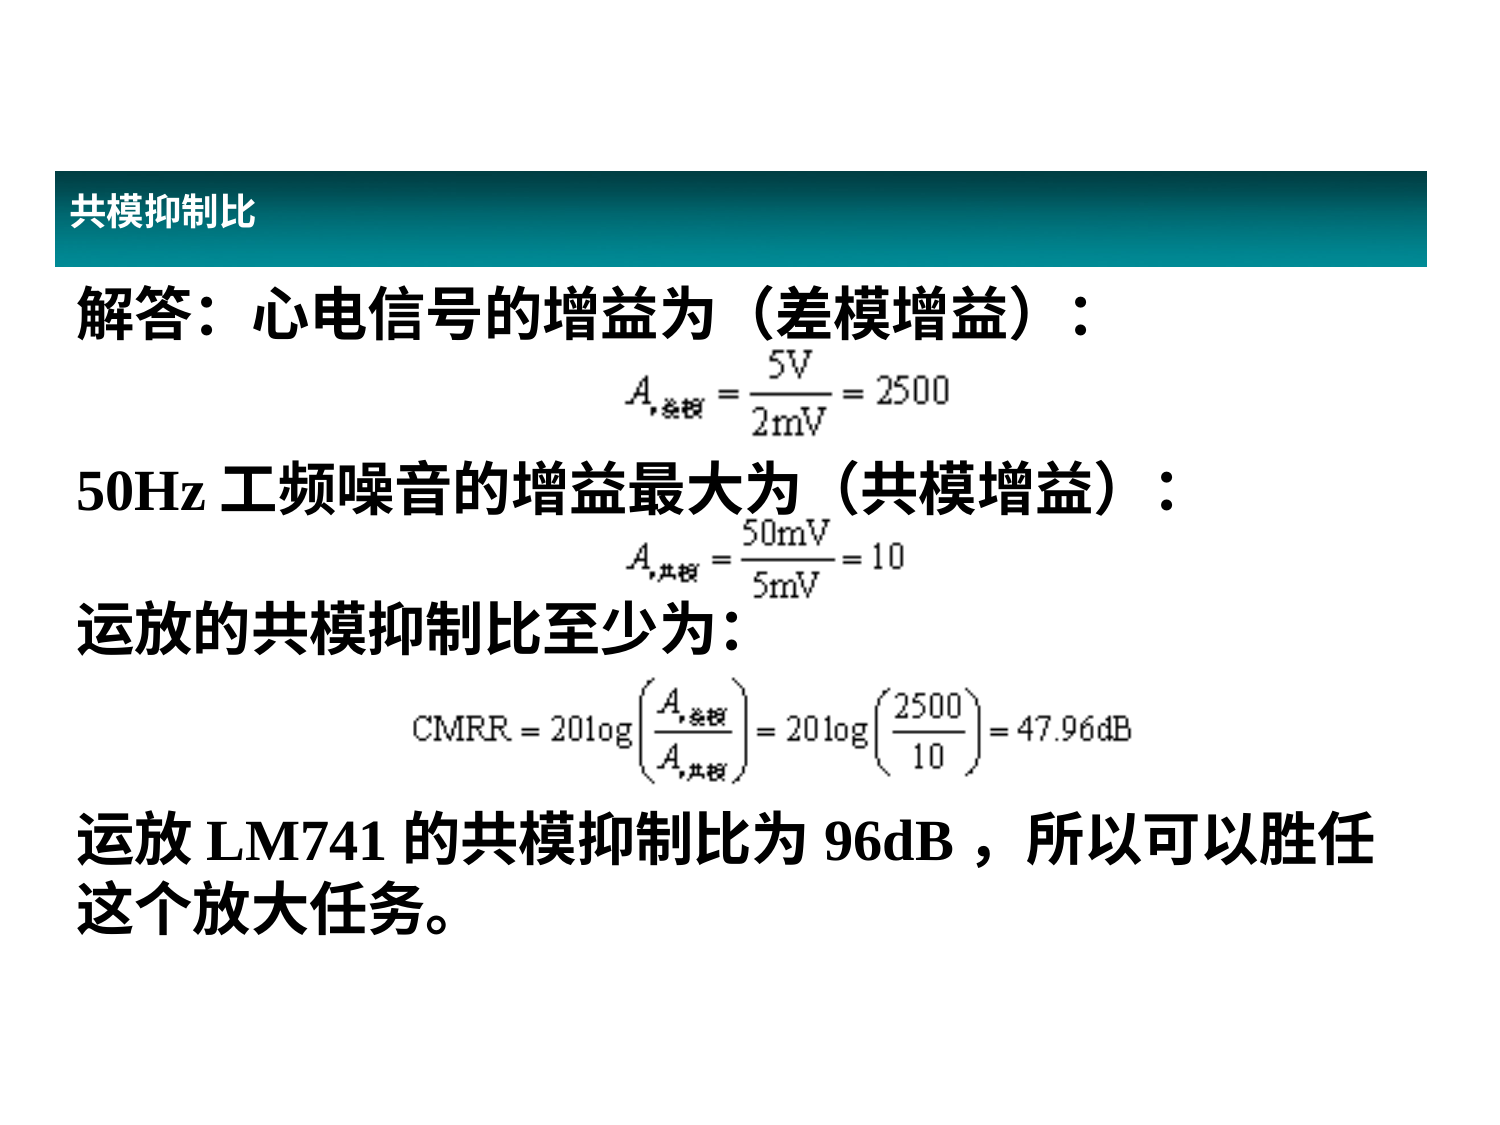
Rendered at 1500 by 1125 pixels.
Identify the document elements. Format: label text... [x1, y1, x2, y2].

picture [55, 170, 1428, 267]
picture [614, 499, 910, 618]
picture [612, 328, 966, 465]
text_box 解答：心电信号的增益为（差模增益）： 50Hz工频噪音的增益最大为（共模增益）： 运放的共模抑制比至少为： 运放LM741的共模抑制比为96dB，所以可以胜任这个放大任务。 [61, 270, 1445, 950]
picture [397, 661, 1139, 798]
